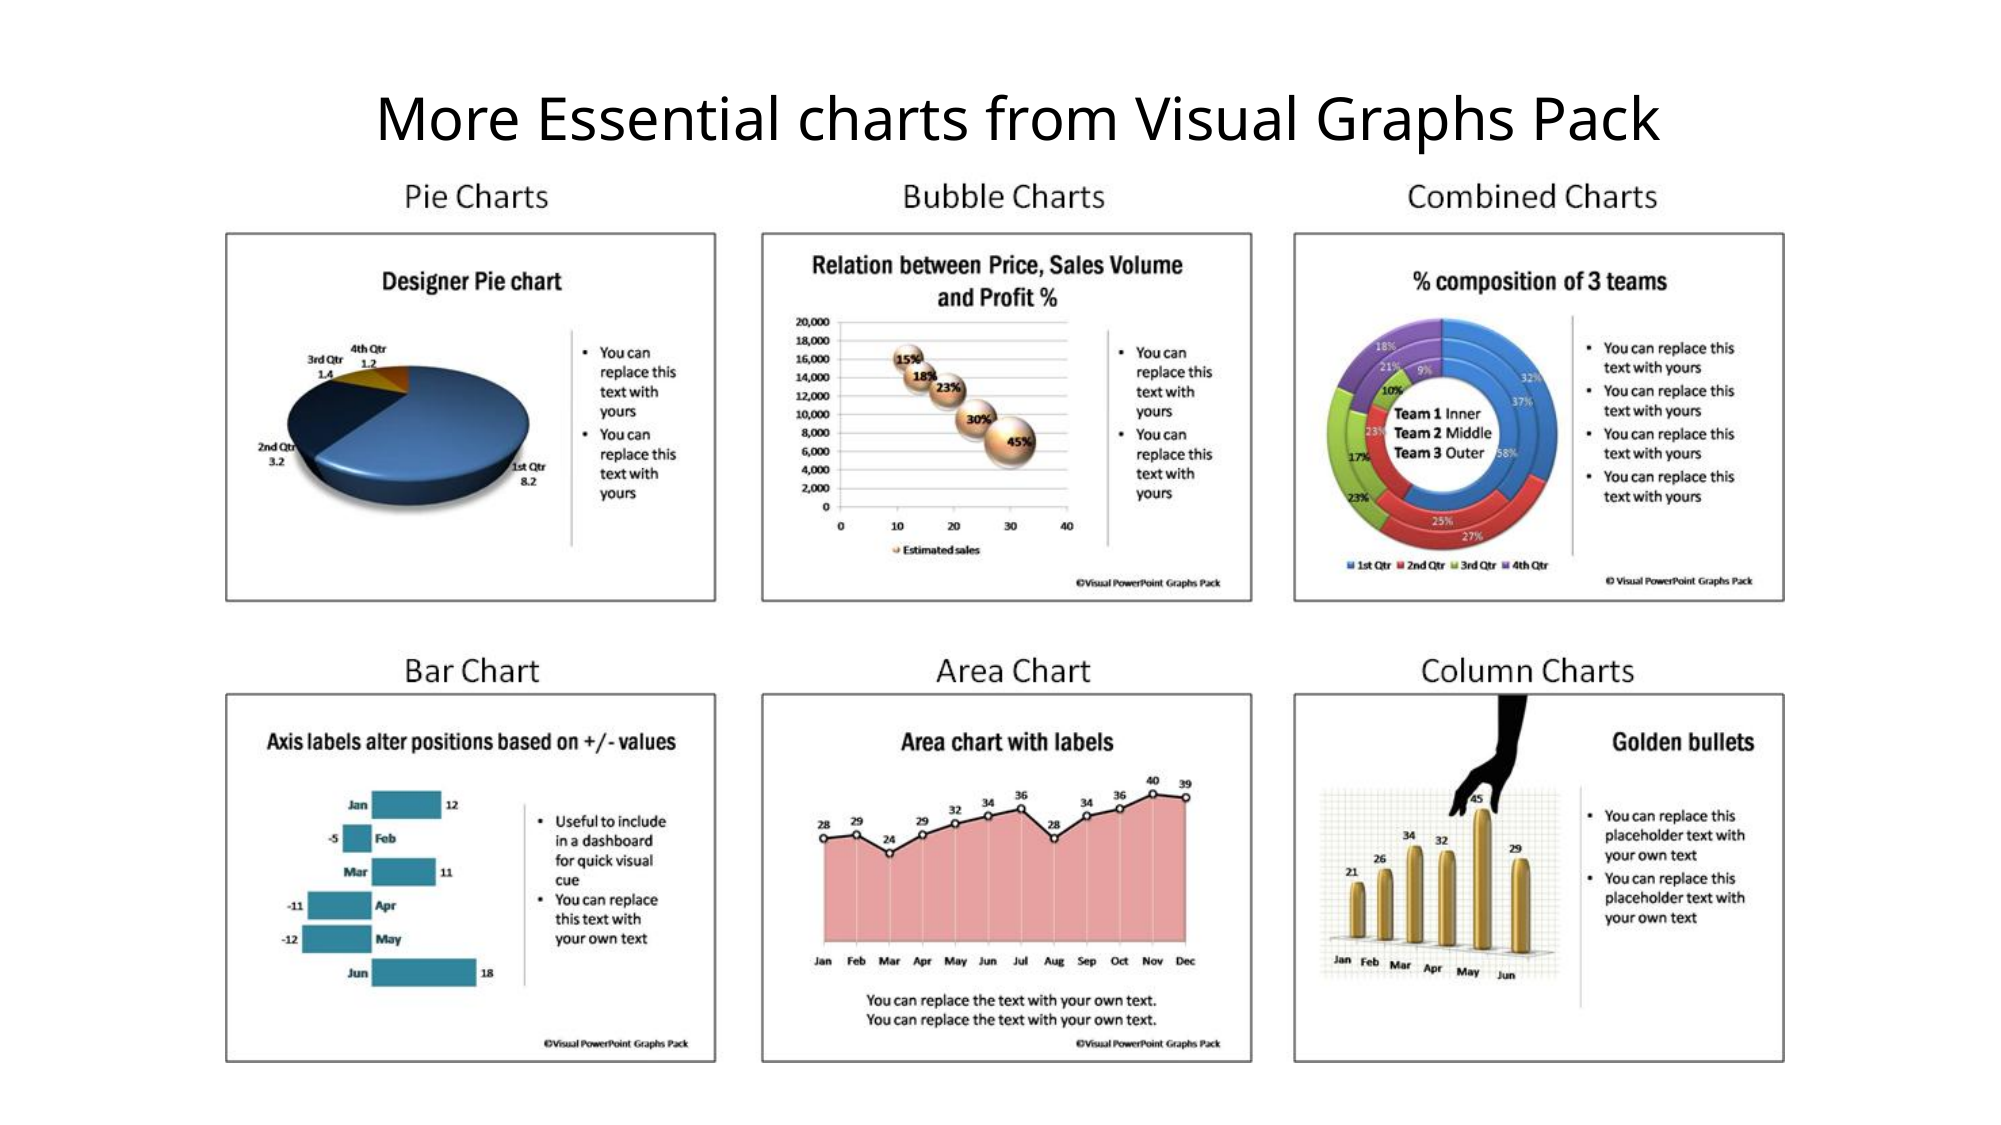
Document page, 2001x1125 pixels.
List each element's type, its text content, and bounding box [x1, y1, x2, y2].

picture [224, 162, 1785, 1063]
title More Essential charts from Visual Graphs Pack [324, 45, 1713, 160]
